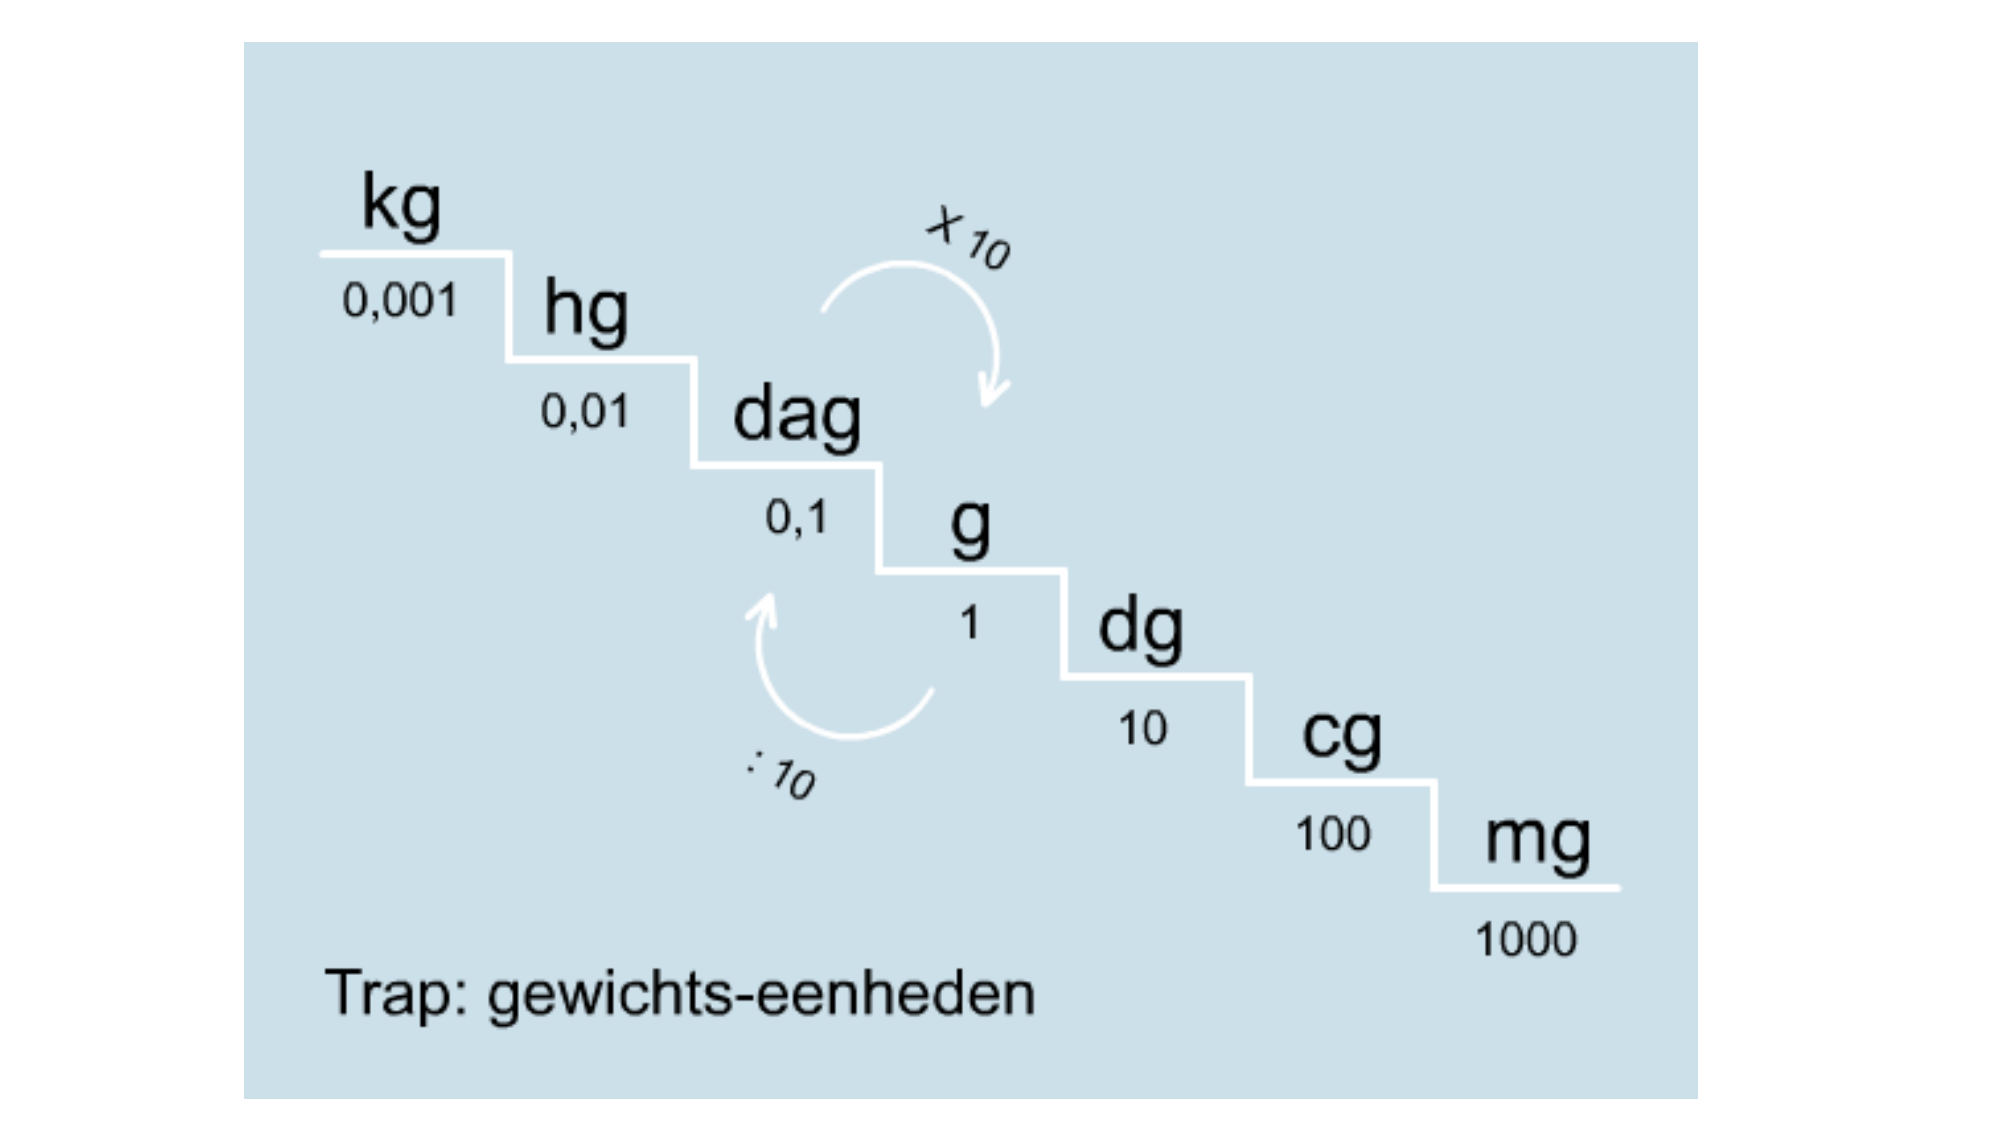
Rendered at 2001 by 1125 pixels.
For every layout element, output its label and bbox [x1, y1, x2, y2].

picture [244, 42, 1698, 1099]
